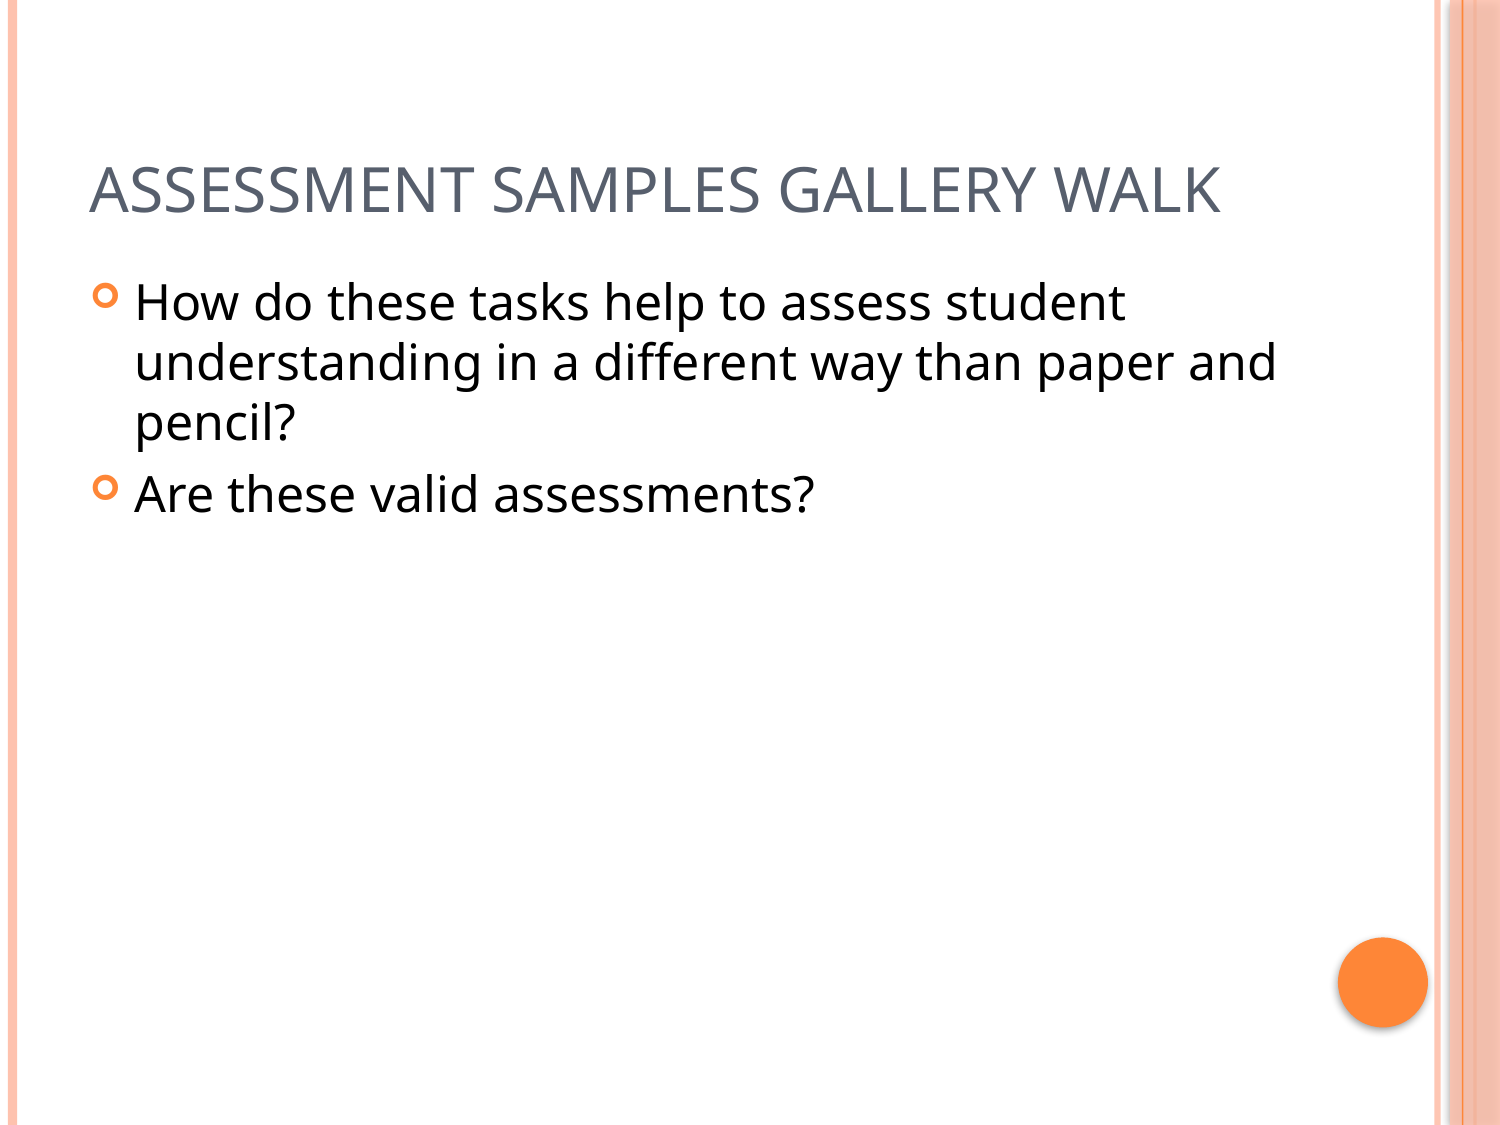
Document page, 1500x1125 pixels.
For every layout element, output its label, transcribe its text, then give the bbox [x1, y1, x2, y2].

list How do these tasks help to assess student understanding in a different way than paper and pencil? Are these valid assessments? [75, 262, 1300, 1062]
title Assessment Samples Gallery Walk [75, 45, 1300, 233]
